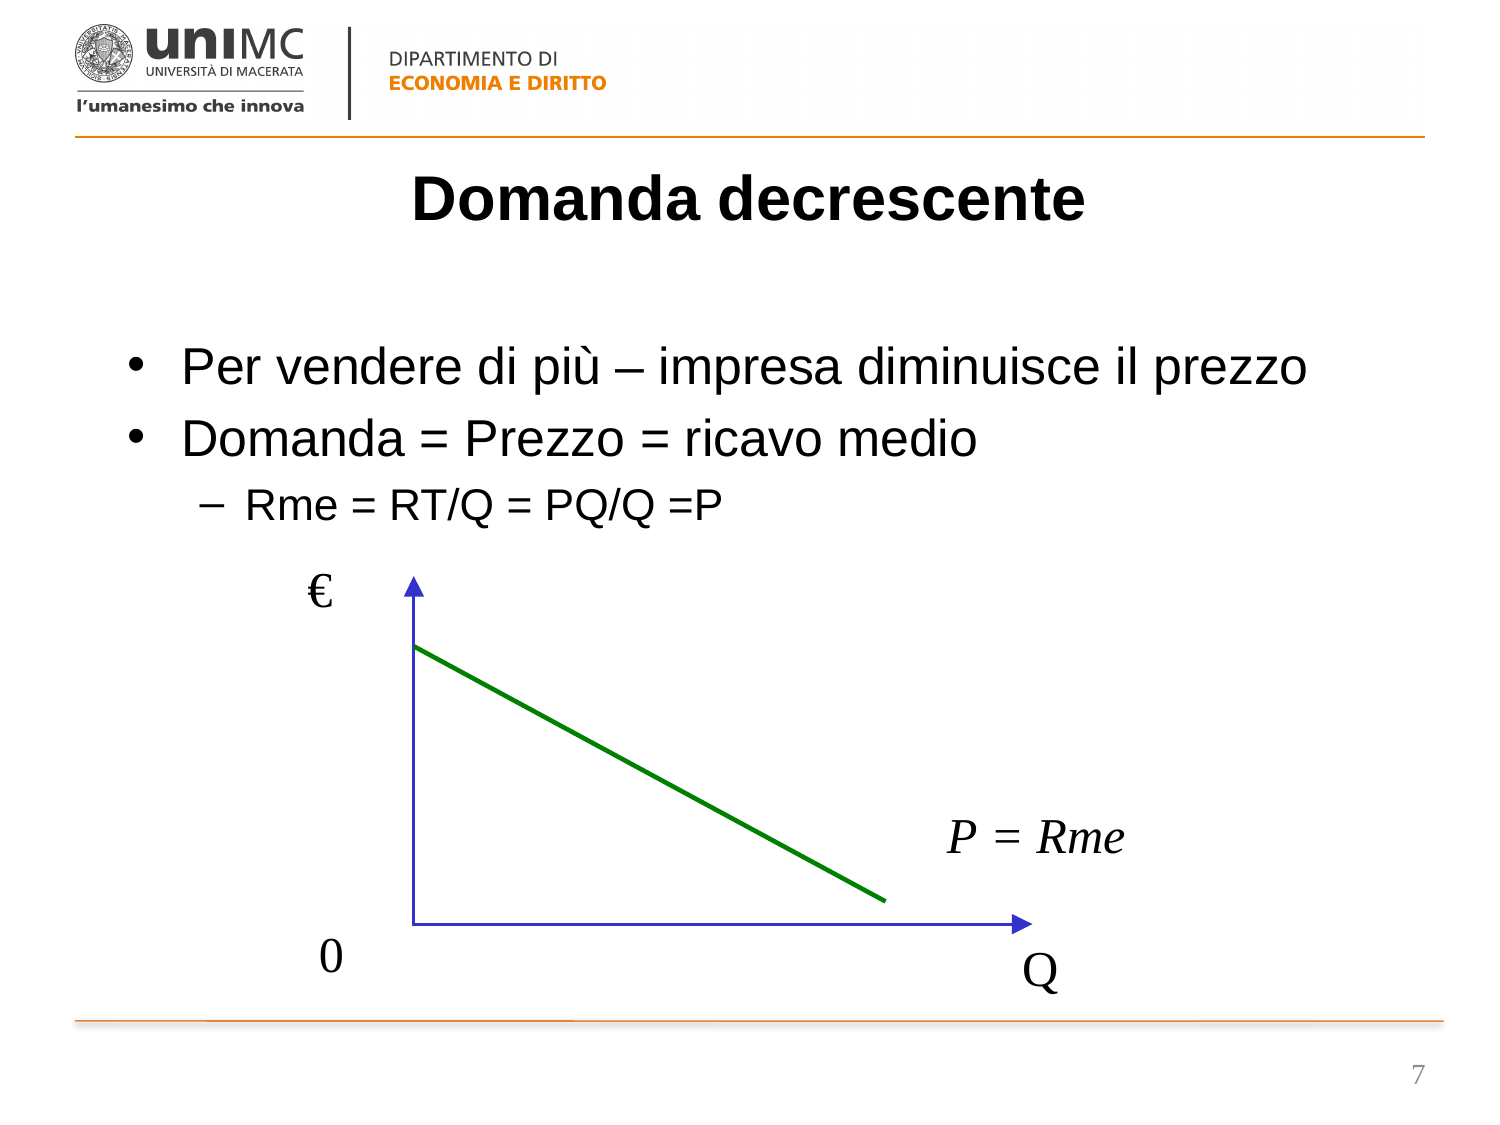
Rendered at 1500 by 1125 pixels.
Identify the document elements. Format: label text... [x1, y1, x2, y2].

picture [75, 24, 1425, 138]
list Per vendere di più – impresa diminuisce il prezzo Domanda = Prezzo = ricavo medio Rme = RT/Q = PQ/Q =P [112, 324, 1388, 575]
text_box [262, 553, 1176, 1019]
title Domanda decrescente [75, 149, 1425, 241]
slide_number 7 [1091, 1042, 1442, 1103]
